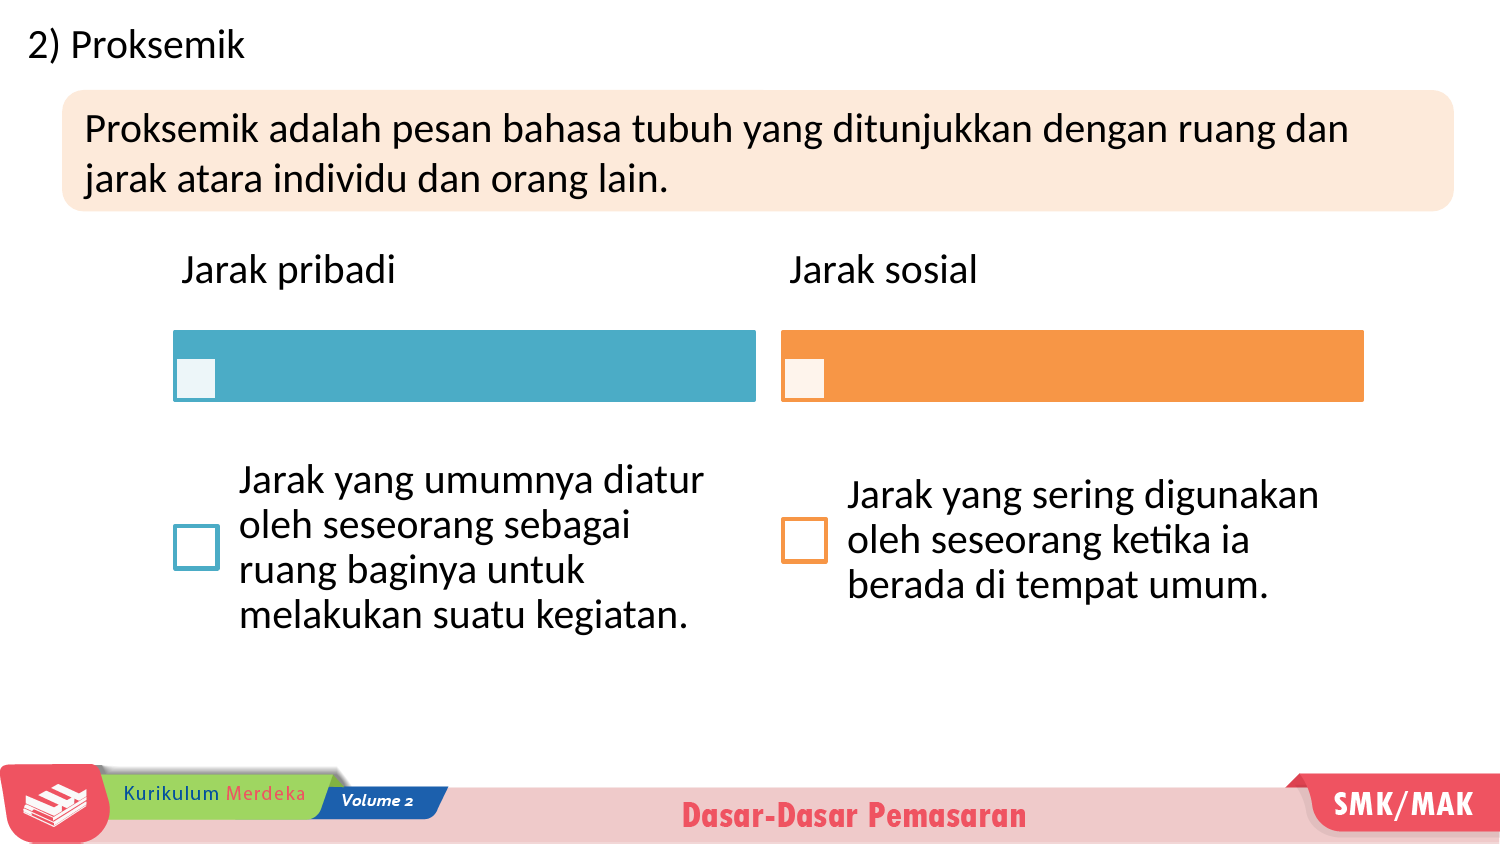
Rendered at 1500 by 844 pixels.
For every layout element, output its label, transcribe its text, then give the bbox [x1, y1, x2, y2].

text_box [174, 209, 1363, 760]
text_box 2) Proksemik [12, 9, 1125, 75]
text_box Proksemik adalah pesan bahasa tubuh yang ditunjukkan dengan ruang dan jarak atara individu dan orang lain. [62, 89, 1454, 212]
picture [0, 764, 1500, 844]
